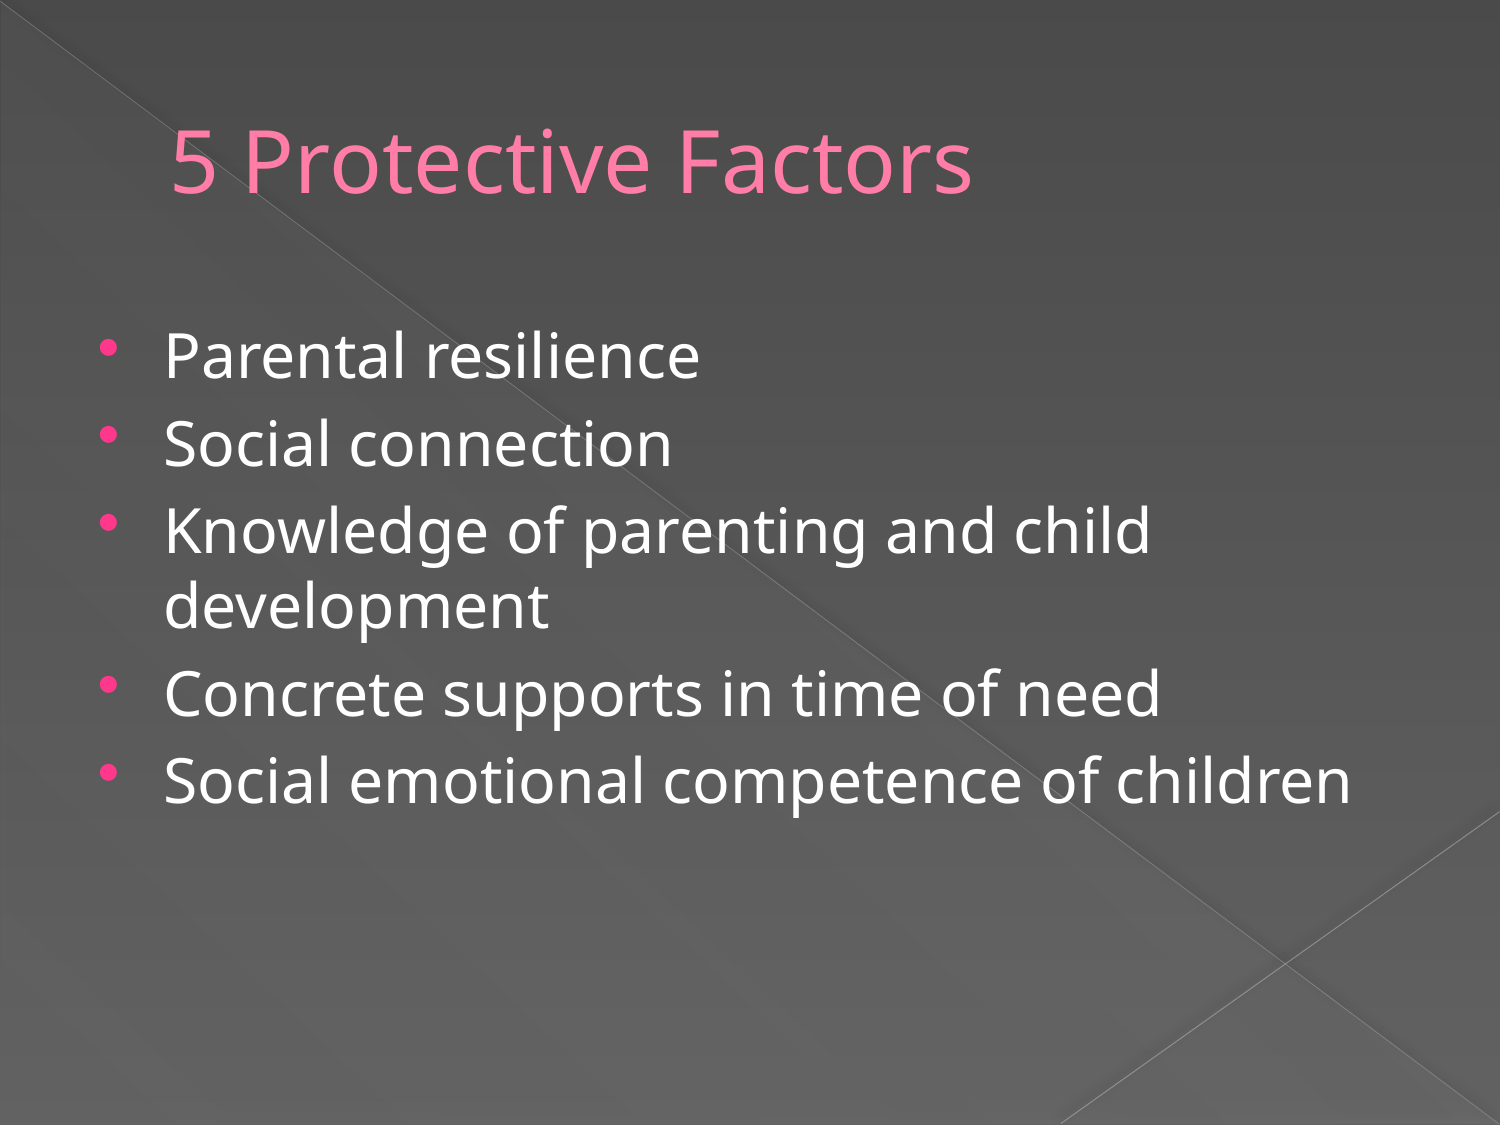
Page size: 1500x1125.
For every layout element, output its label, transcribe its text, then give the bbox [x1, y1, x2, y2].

list Parental resilience Social connection Knowledge of parenting and child development Concrete supports in time of need Social emotional competence of children [75, 308, 1425, 1059]
title 5 Protective Factors [75, 43, 1425, 274]
